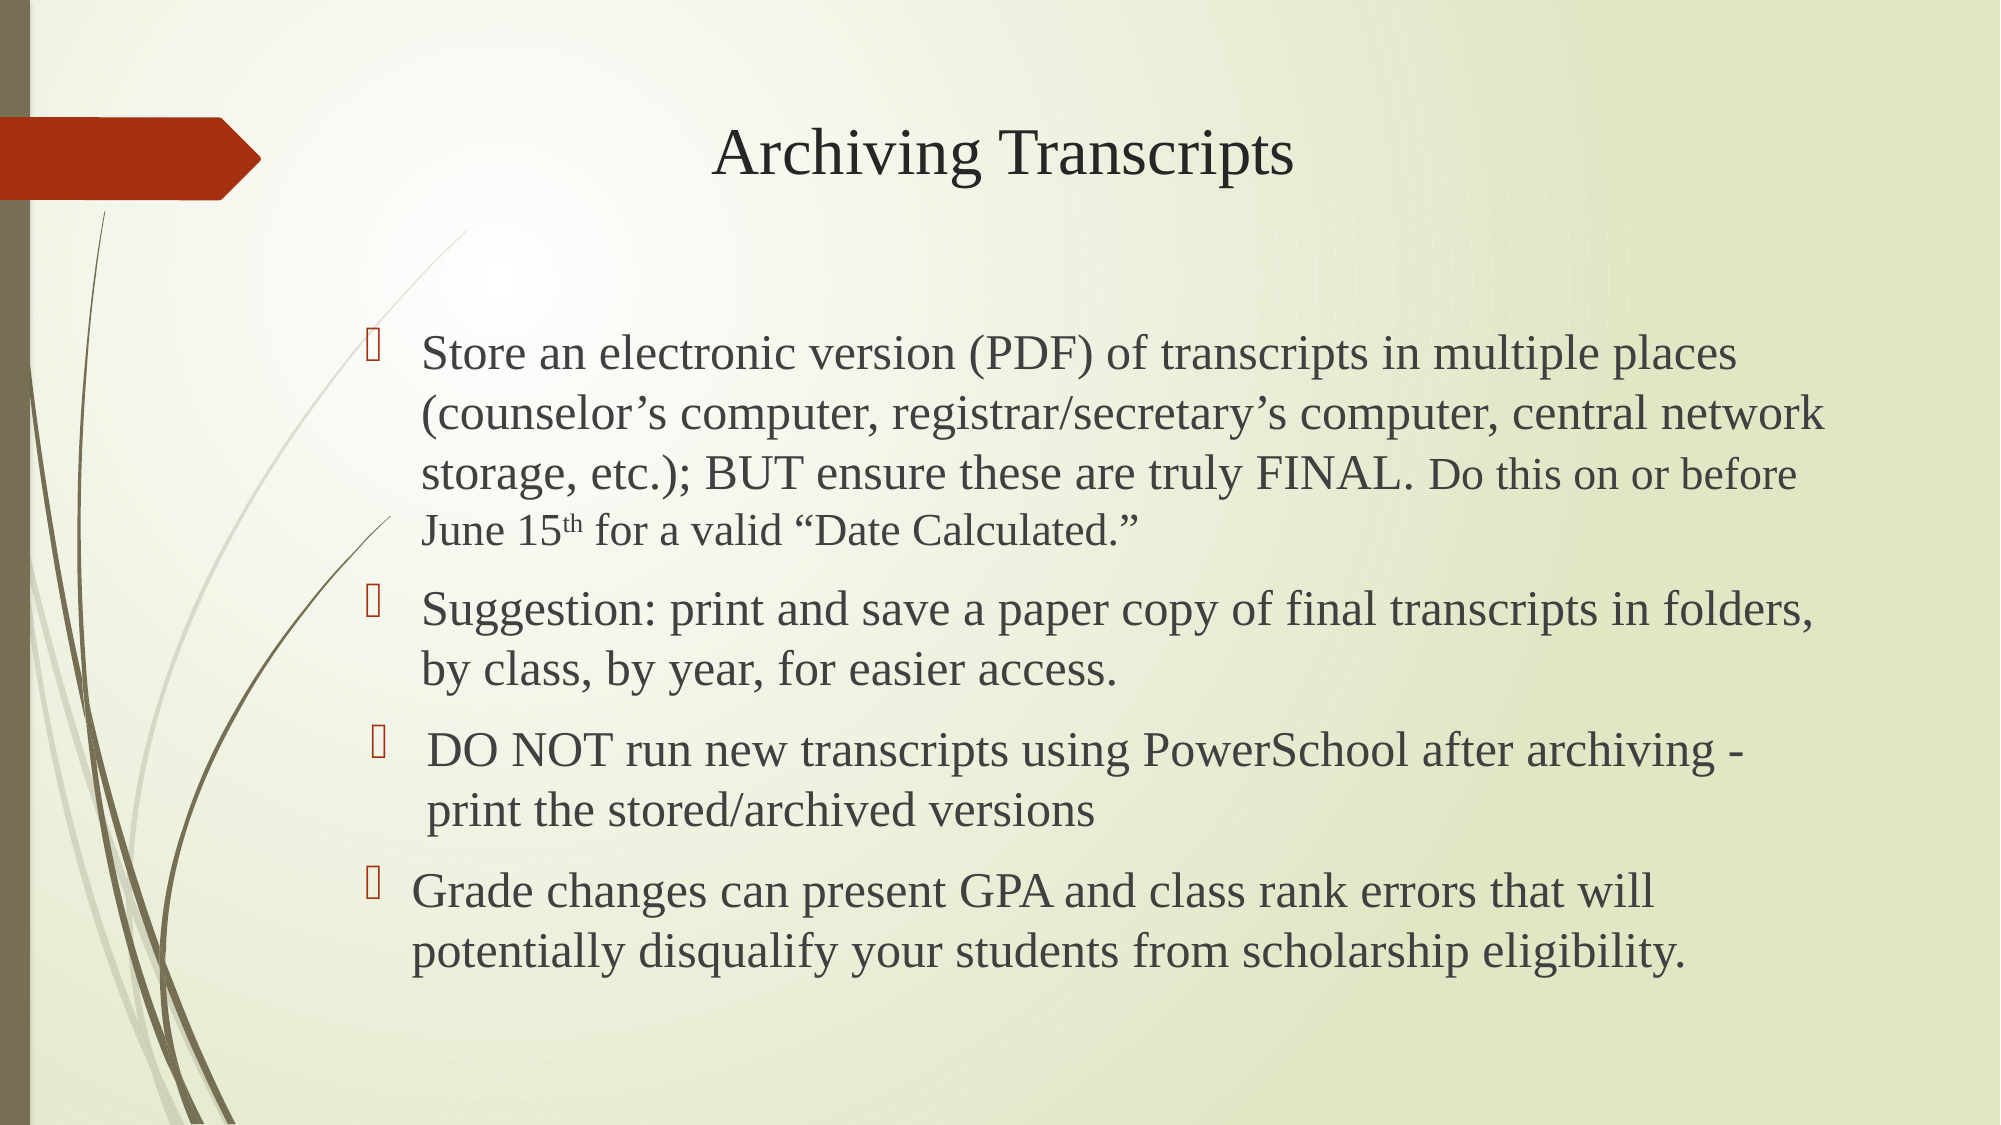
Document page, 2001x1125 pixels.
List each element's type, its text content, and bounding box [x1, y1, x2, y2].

list Store an electronic version (PDF) of transcripts in multiple places (counselor’s computer, registrar/secretary’s computer, central network storage, etc.); BUT ensure these are truly FINAL. Do this on or before June 15th for a valid “Date Calculated.” Suggestion: print and save a paper copy of final transcripts in folders, by class, by year, for easier access. DO NOT run new transcripts using PowerSchool after archiving - print the stored/archived versions Grade changes can present GPA and class rank errors that will potentially disqualify your students from scholarship eligibility. [244, 312, 1867, 1043]
title Archiving Transcripts [281, 100, 1744, 225]
